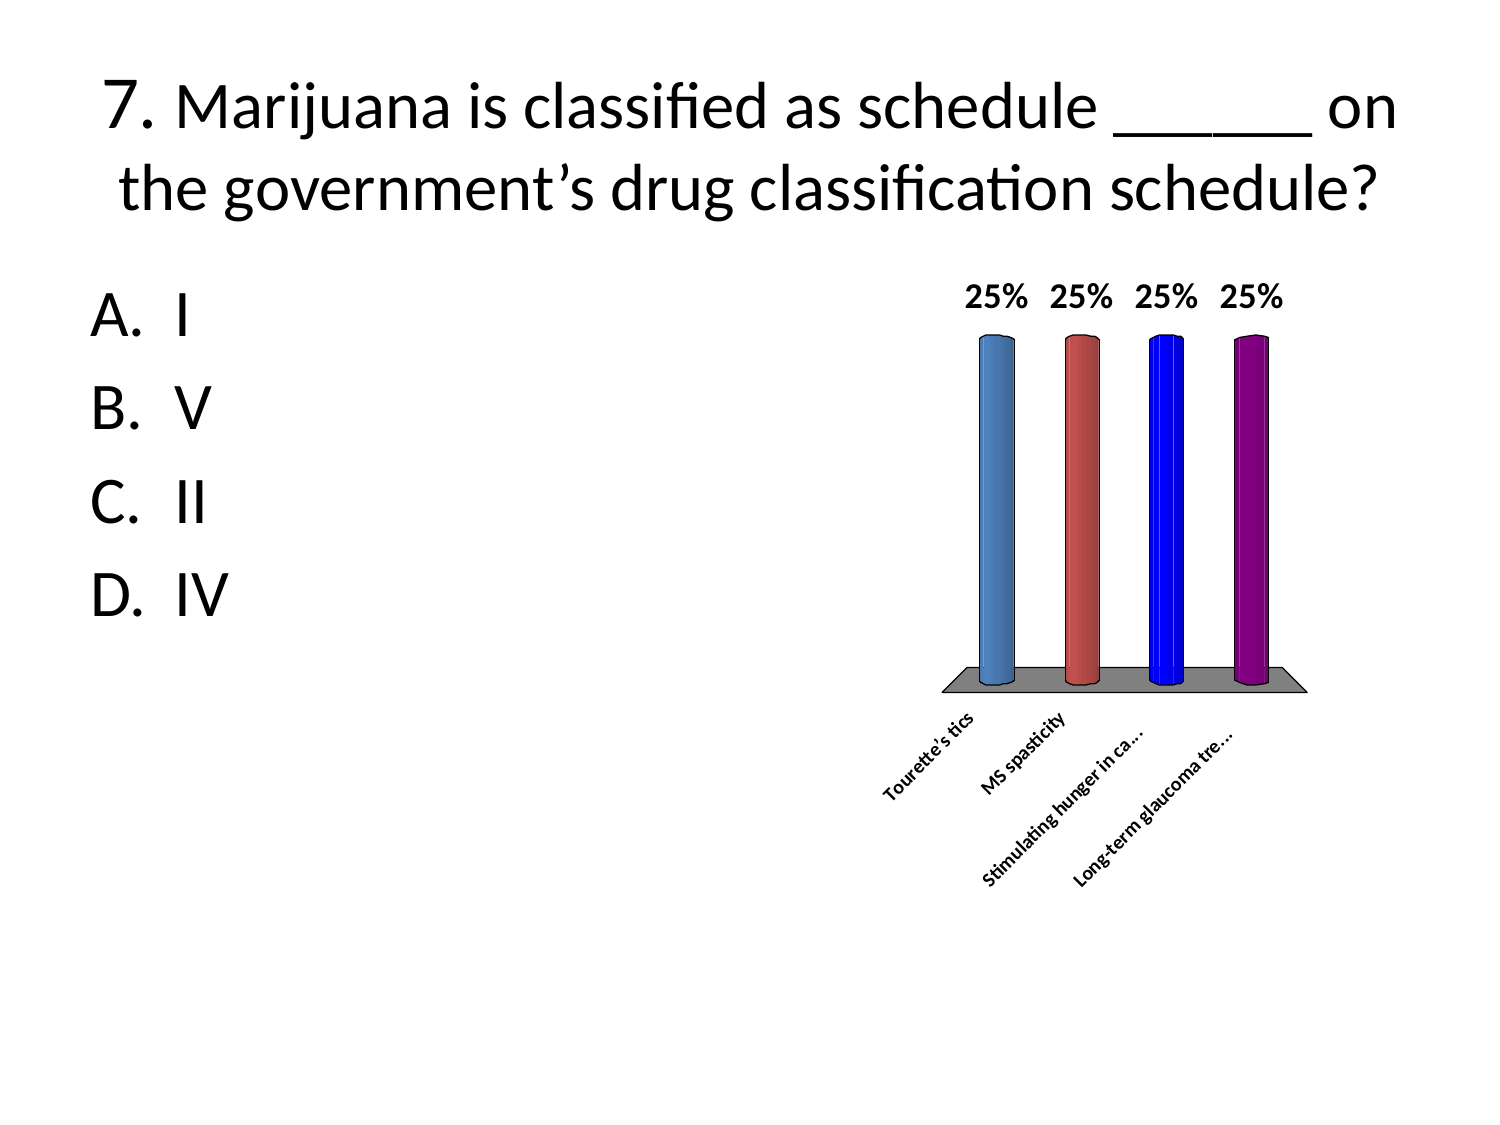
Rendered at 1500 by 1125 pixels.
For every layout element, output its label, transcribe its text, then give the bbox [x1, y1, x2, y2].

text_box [739, 262, 1490, 1107]
list I V II IV [75, 262, 737, 1005]
title 7. Marijuana is classified as schedule ______ on the government’s drug classification schedule? [75, 45, 1425, 233]
